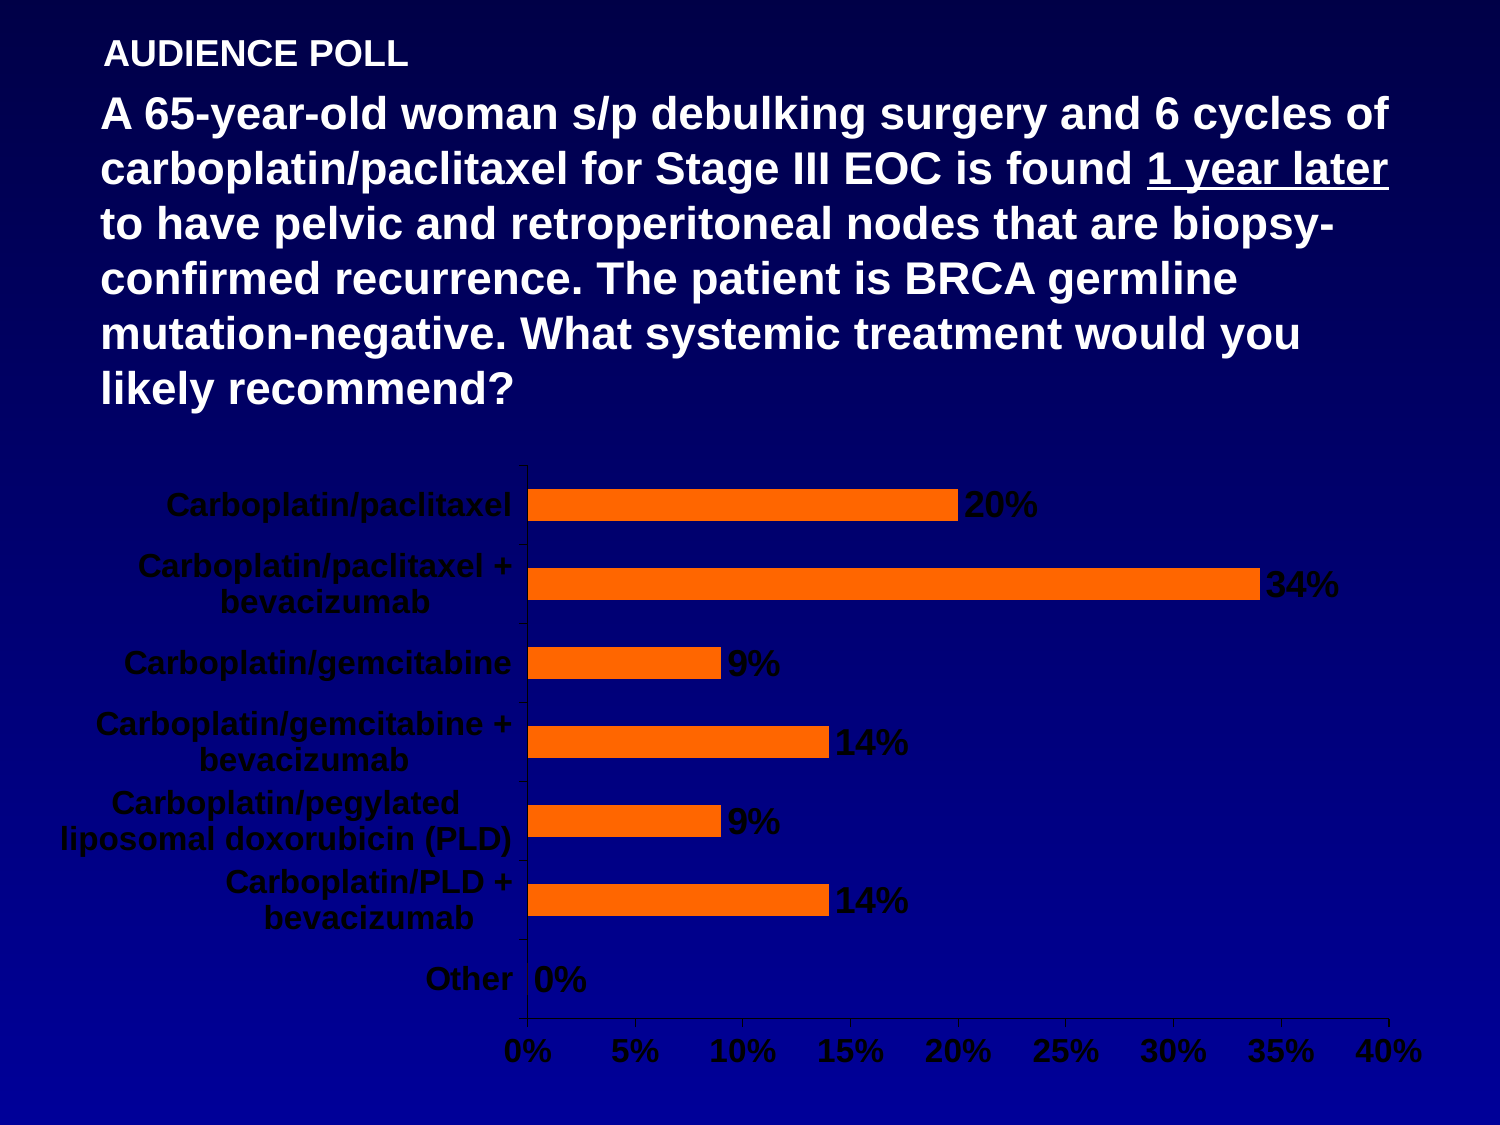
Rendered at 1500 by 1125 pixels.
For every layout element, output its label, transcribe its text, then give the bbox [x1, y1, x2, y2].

chart [39, 435, 1441, 1102]
text_box AUDIENCE POLL [103, 29, 410, 75]
text_box A 65-year-old woman s/p debulking surgery and 6 cycles of carboplatin/paclitaxel for Stage III EOC is found 1 year later to have pelvic and retroperitoneal nodes that are biopsy-confirmed recurrence. The patient is BRCA germline mutation-negative. What systemic treatment would you likely recommend? [85, 62, 1407, 433]
